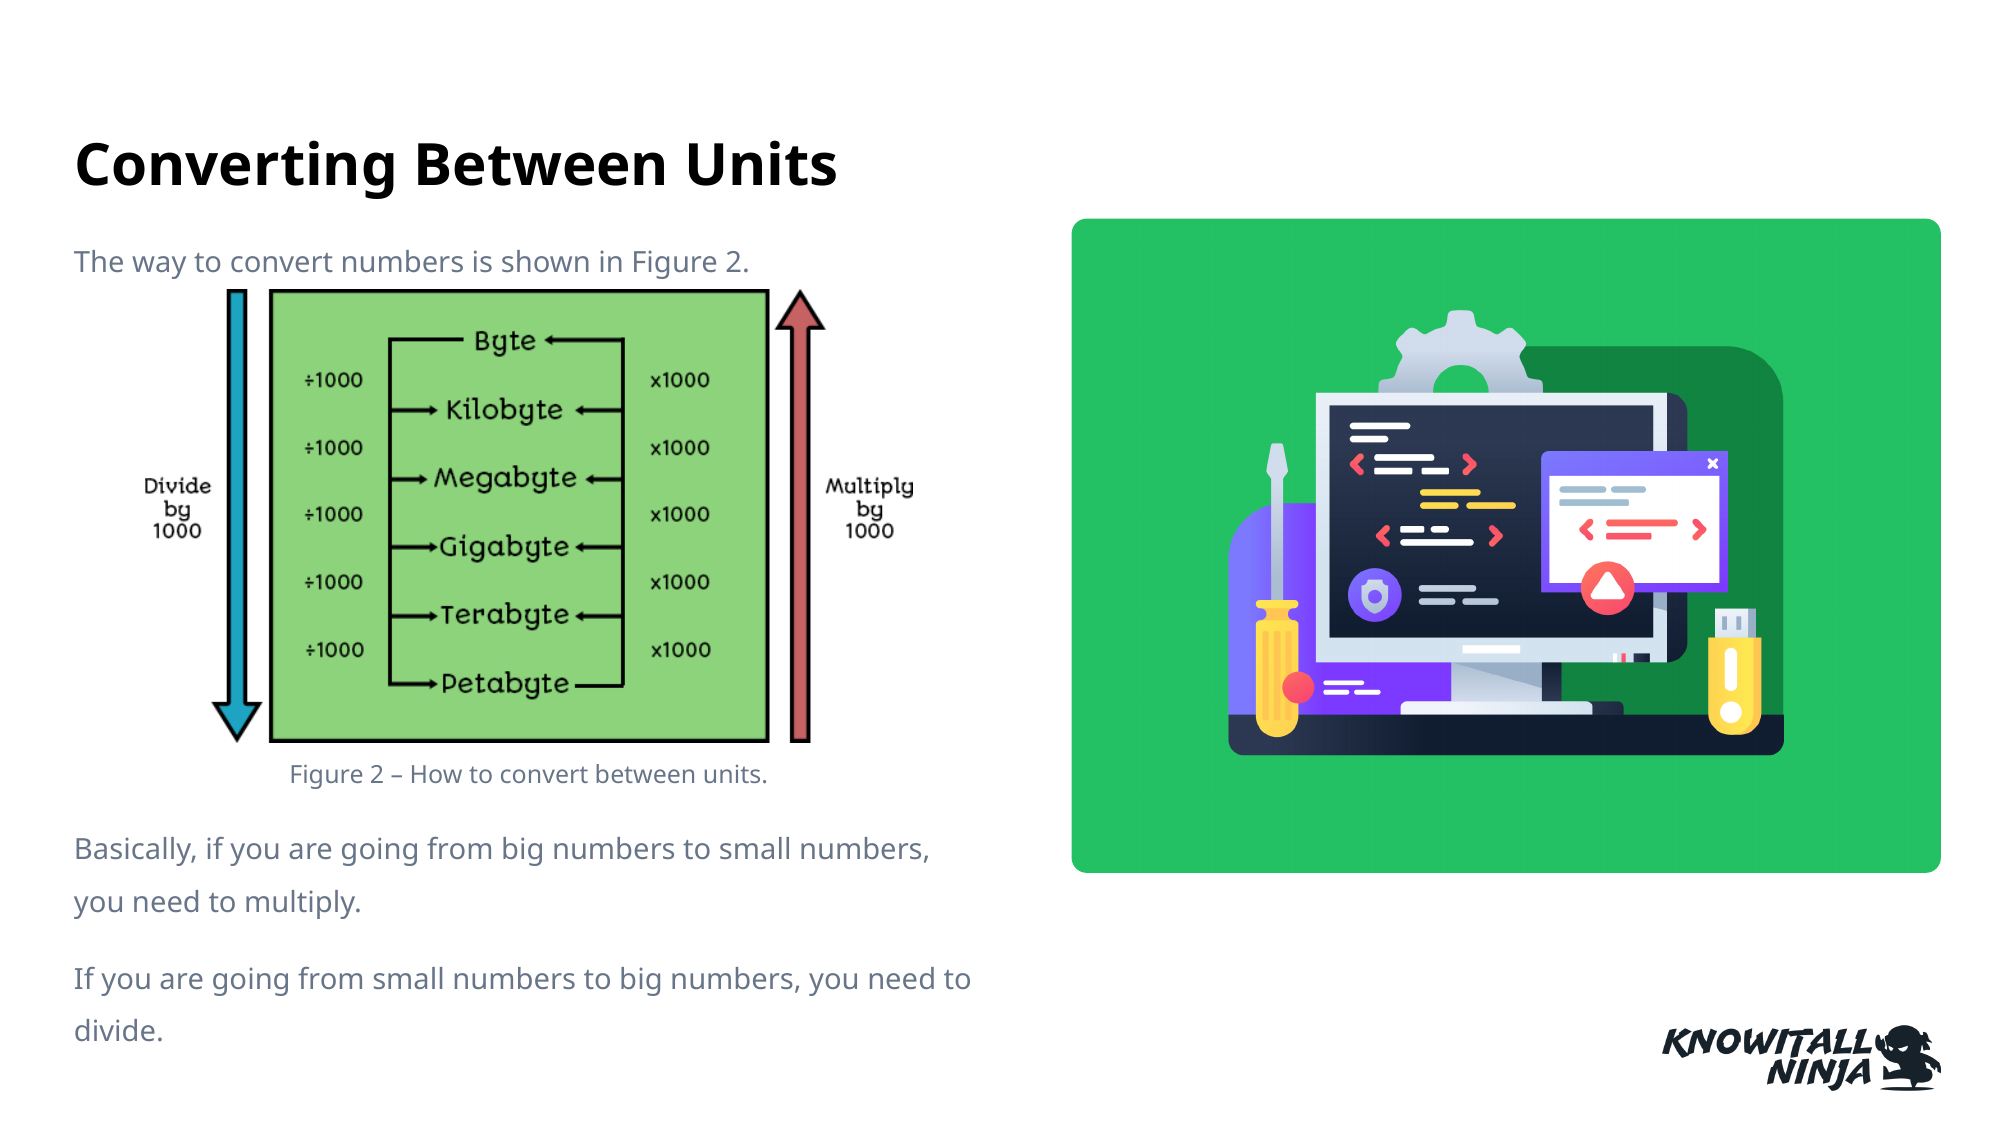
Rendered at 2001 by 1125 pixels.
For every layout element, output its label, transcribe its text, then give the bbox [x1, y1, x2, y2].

picture [1071, 218, 1942, 874]
list The way to convert numbers is shown in Figure 2. Figure 2 – How to convert between units. Basically, if you are going from big numbers to small numbers, you need to multiply. If you are going from small numbers to big numbers, you need to divide. [59, 218, 1000, 1091]
picture [1662, 1025, 1941, 1091]
title Converting Between Units [59, 117, 1000, 206]
picture [145, 288, 914, 744]
